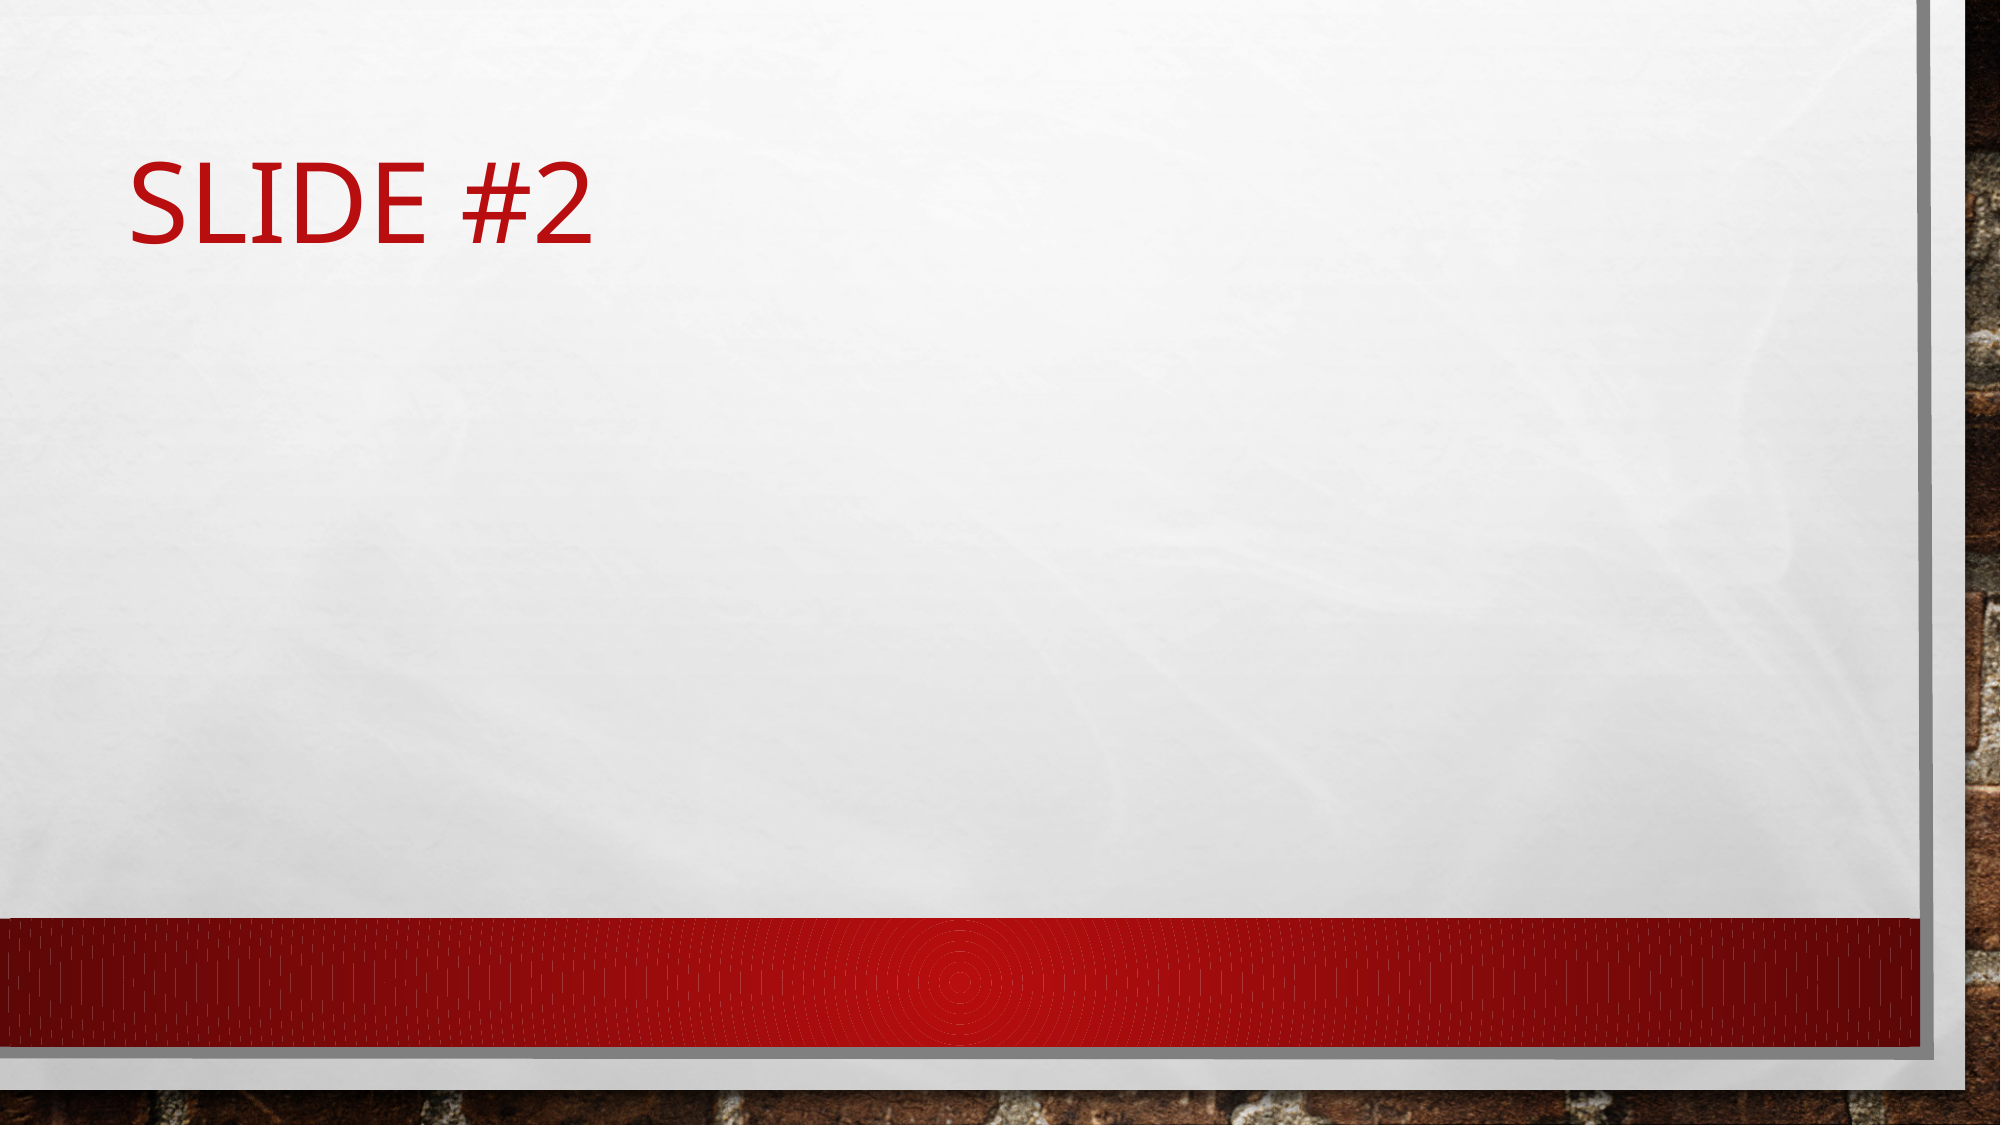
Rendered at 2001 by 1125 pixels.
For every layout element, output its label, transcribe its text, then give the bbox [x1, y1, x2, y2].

title Slide #2 [112, 112, 1818, 302]
picture [0, 0, 2000, 1125]
